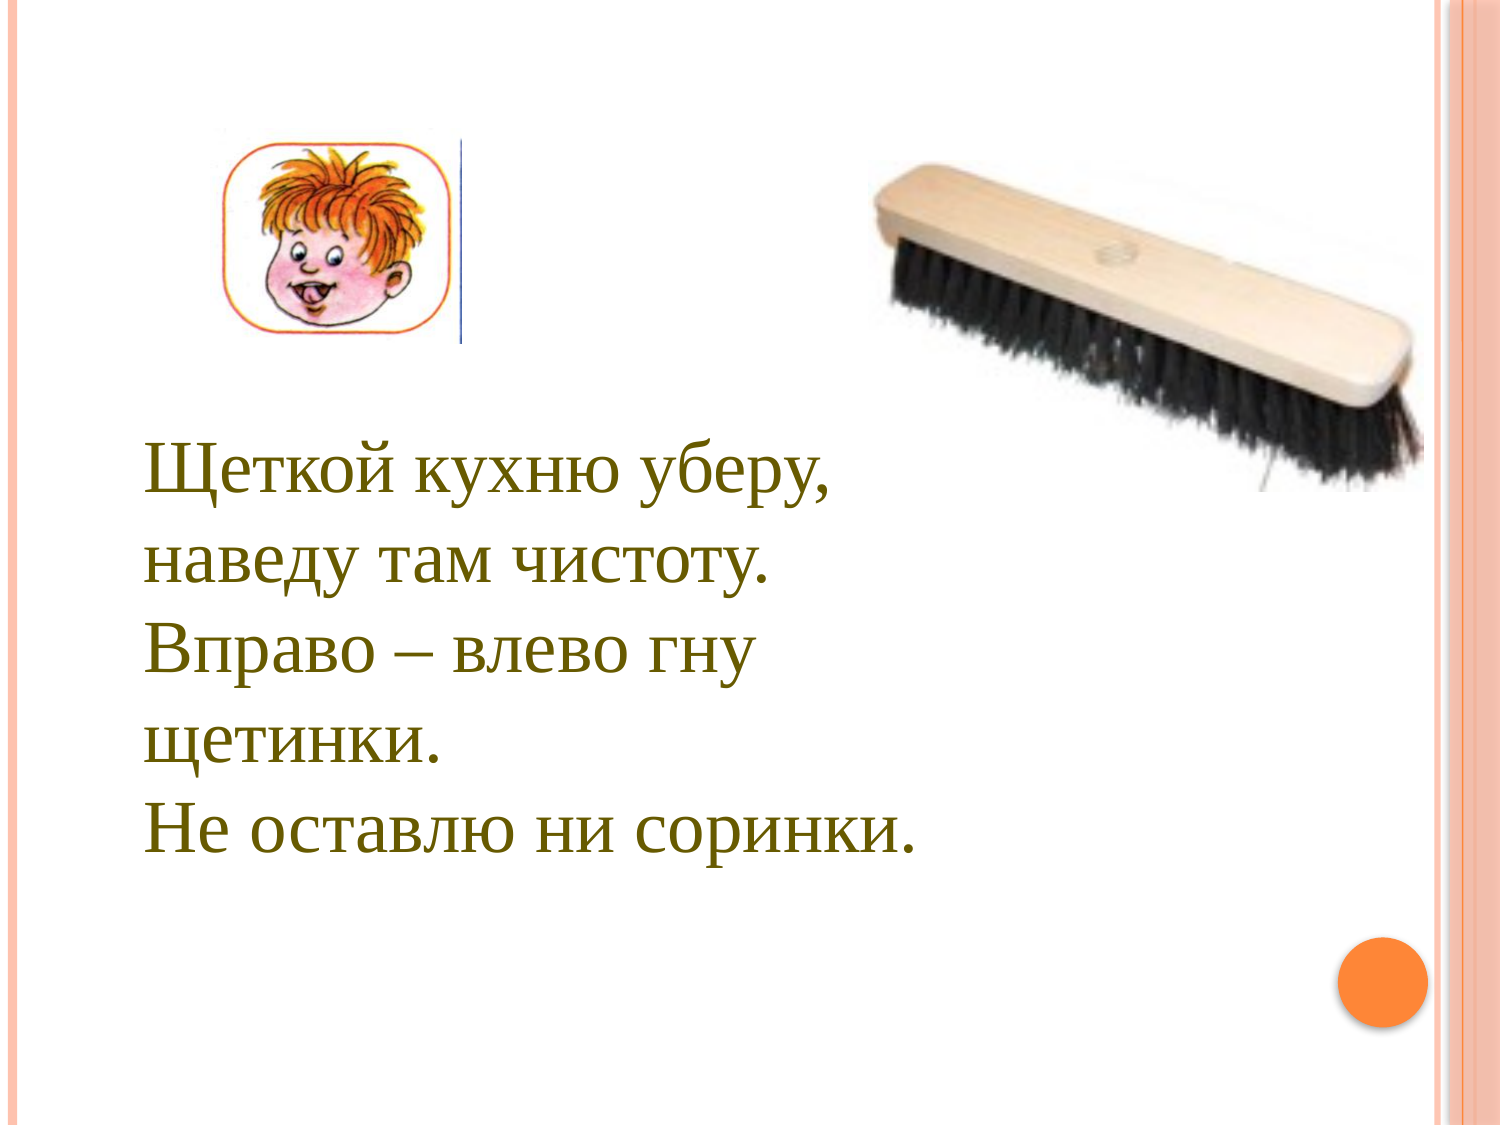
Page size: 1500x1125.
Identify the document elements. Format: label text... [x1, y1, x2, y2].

picture [210, 128, 463, 345]
text_box Щеткой кухню уберу, наведу там чистоту. Вправо – влево гну щетинки. Не оставлю ни соринки. [128, 410, 950, 875]
picture [867, 160, 1424, 493]
